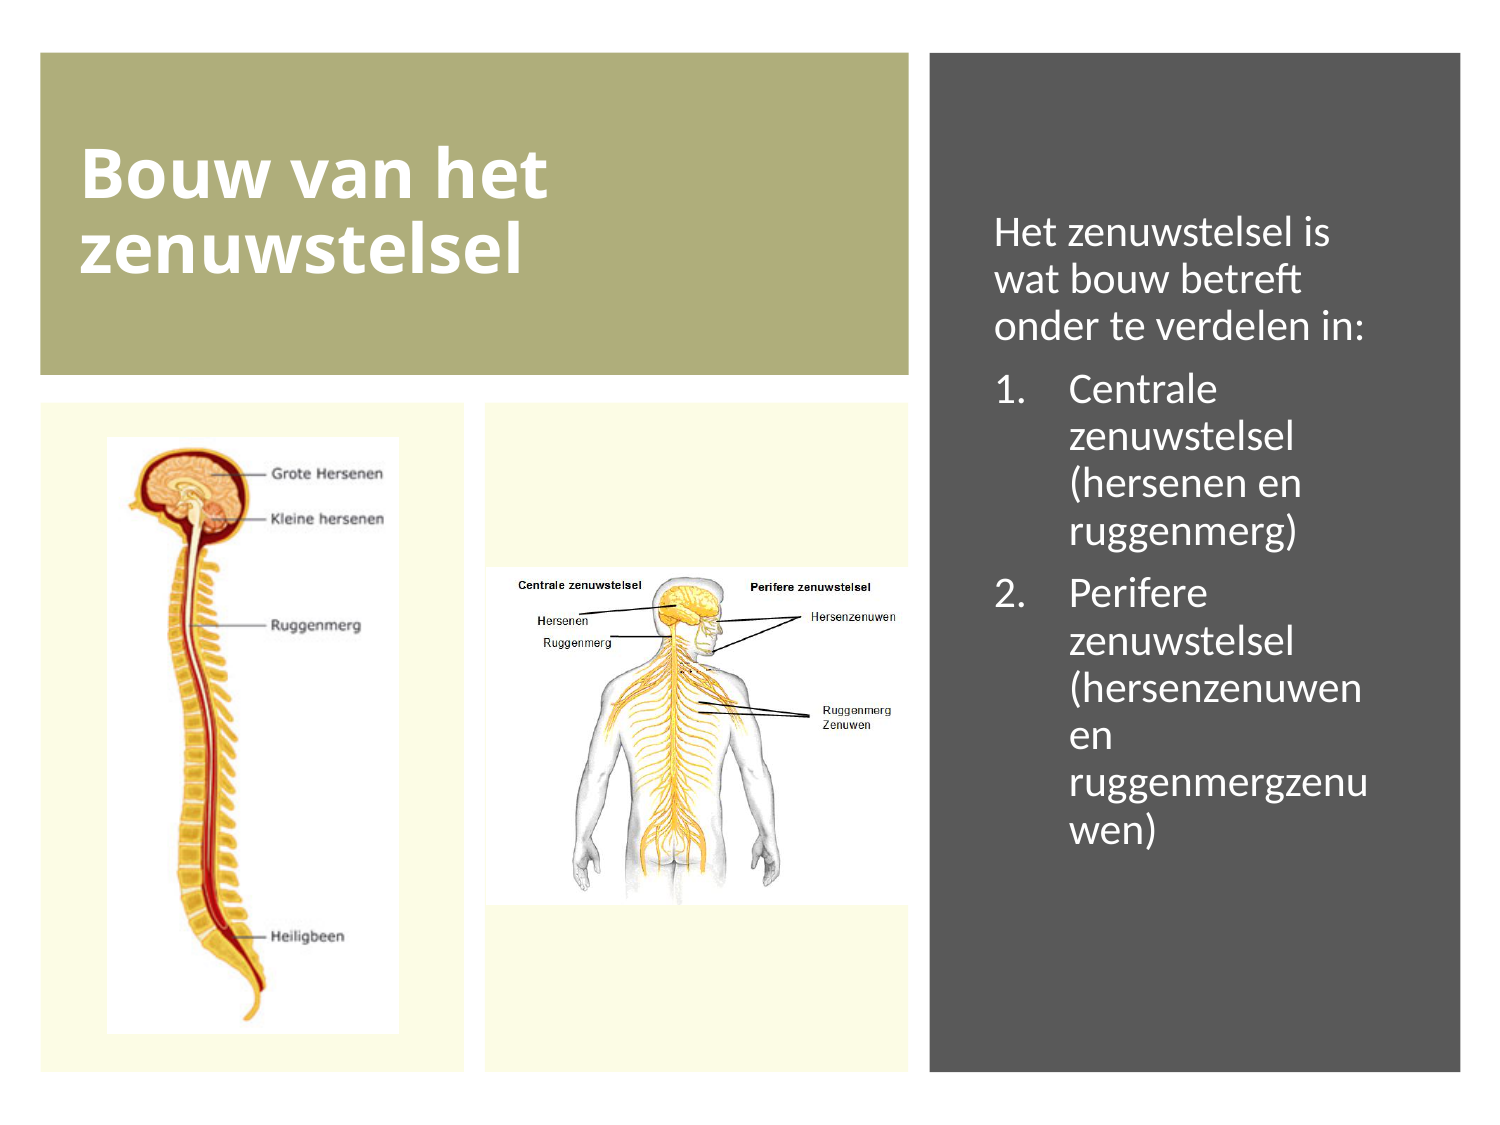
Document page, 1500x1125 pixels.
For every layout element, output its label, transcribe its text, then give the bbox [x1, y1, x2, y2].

picture [107, 437, 399, 1034]
text_box [929, 52, 1461, 1073]
text_box [39, 402, 465, 1073]
list Het zenuwstelsel is wat bouw betreft onder te verdelen in: Centrale zenuwstelsel (hersenen en ruggenmerg) Perifere zenuwstelsel (hersenzenuwen en ruggenmergzenuwen) [978, 125, 1412, 1000]
text_box [39, 52, 910, 376]
text_box [484, 402, 909, 1073]
picture [486, 567, 909, 905]
title Bouw van het zenuwstelsel [64, 80, 876, 348]
